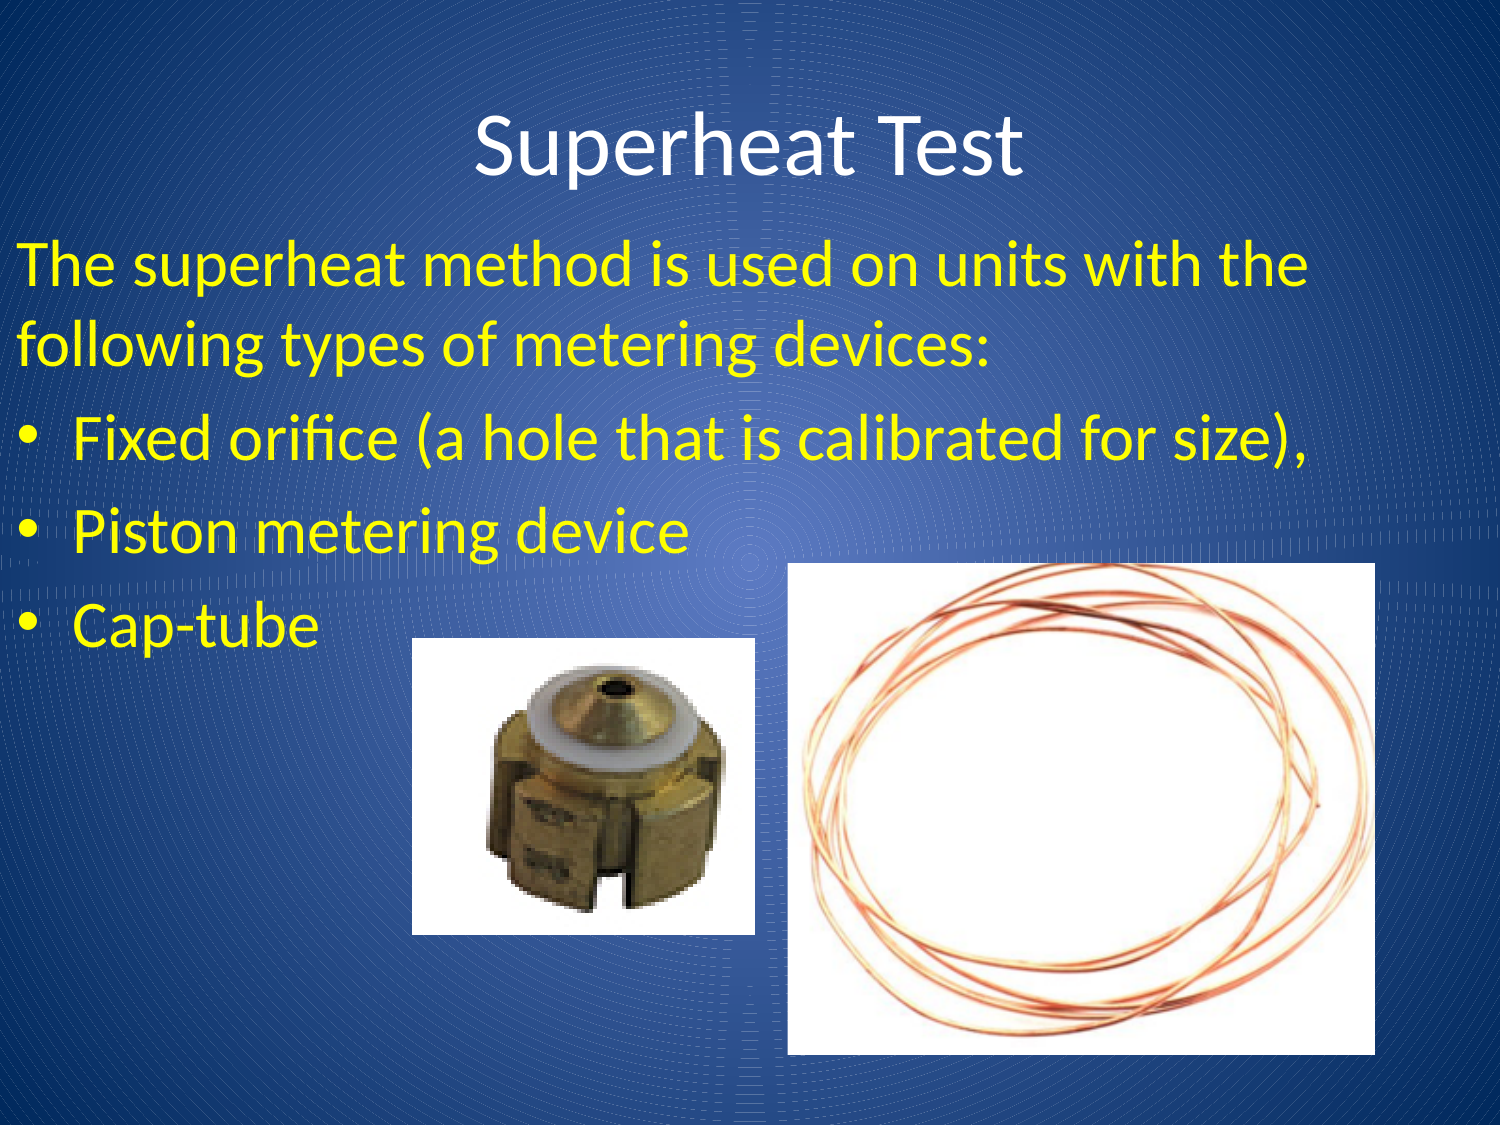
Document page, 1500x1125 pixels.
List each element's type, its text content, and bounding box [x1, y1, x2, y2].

picture [412, 563, 1376, 1125]
list The superheat method is used on units with the following types of metering devices: Fixed orifice (a hole that is calibrated for size), Piston metering device Cap-tube [1, 212, 1452, 975]
title Superheat Test [75, 45, 1425, 212]
